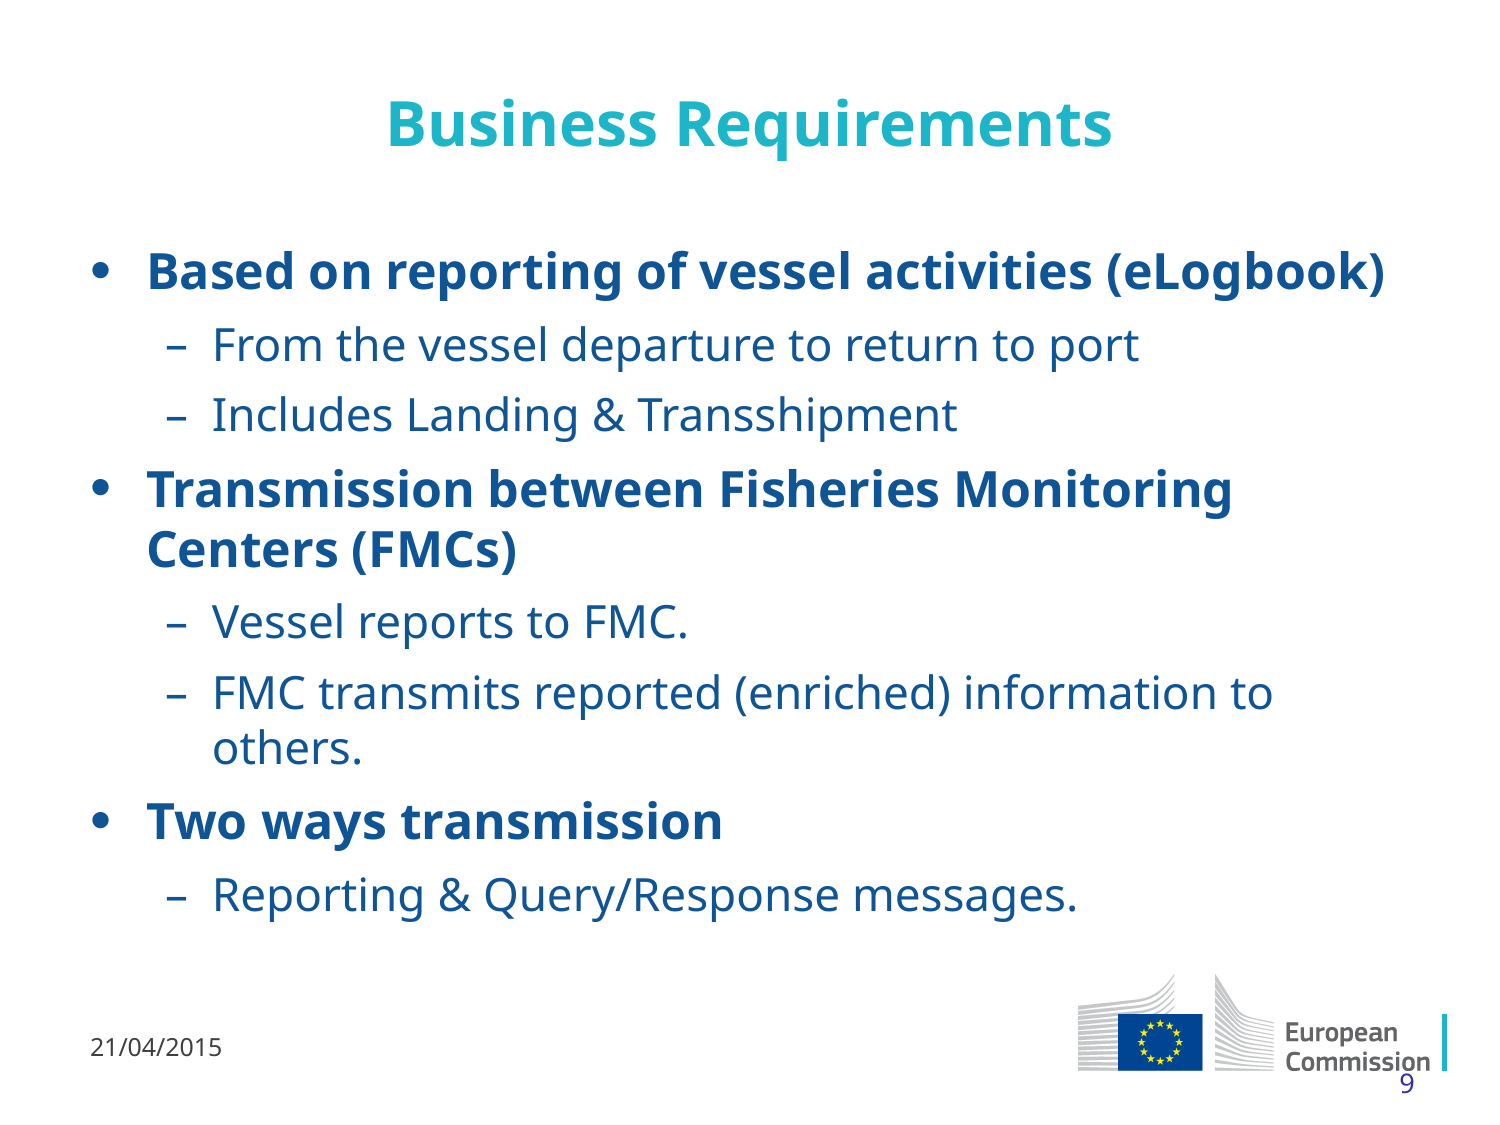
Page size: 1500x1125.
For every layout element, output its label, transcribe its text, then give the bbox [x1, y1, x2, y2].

slide_number 9 [1368, 1058, 1446, 1124]
picture [1078, 974, 1447, 1071]
list Based on reporting of vessel activities (eLogbook) From the vessel departure to return to port Includes Landing & Transshipment Transmission between Fisheries Monitoring Centers (FMCs) Vessel reports to FMC. FMC transmits reported (enriched) information to others. Two ways transmission Reporting & Query/Response messages. [75, 231, 1425, 1000]
title Business Requirements [75, 44, 1425, 199]
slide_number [74, 1024, 266, 1103]
